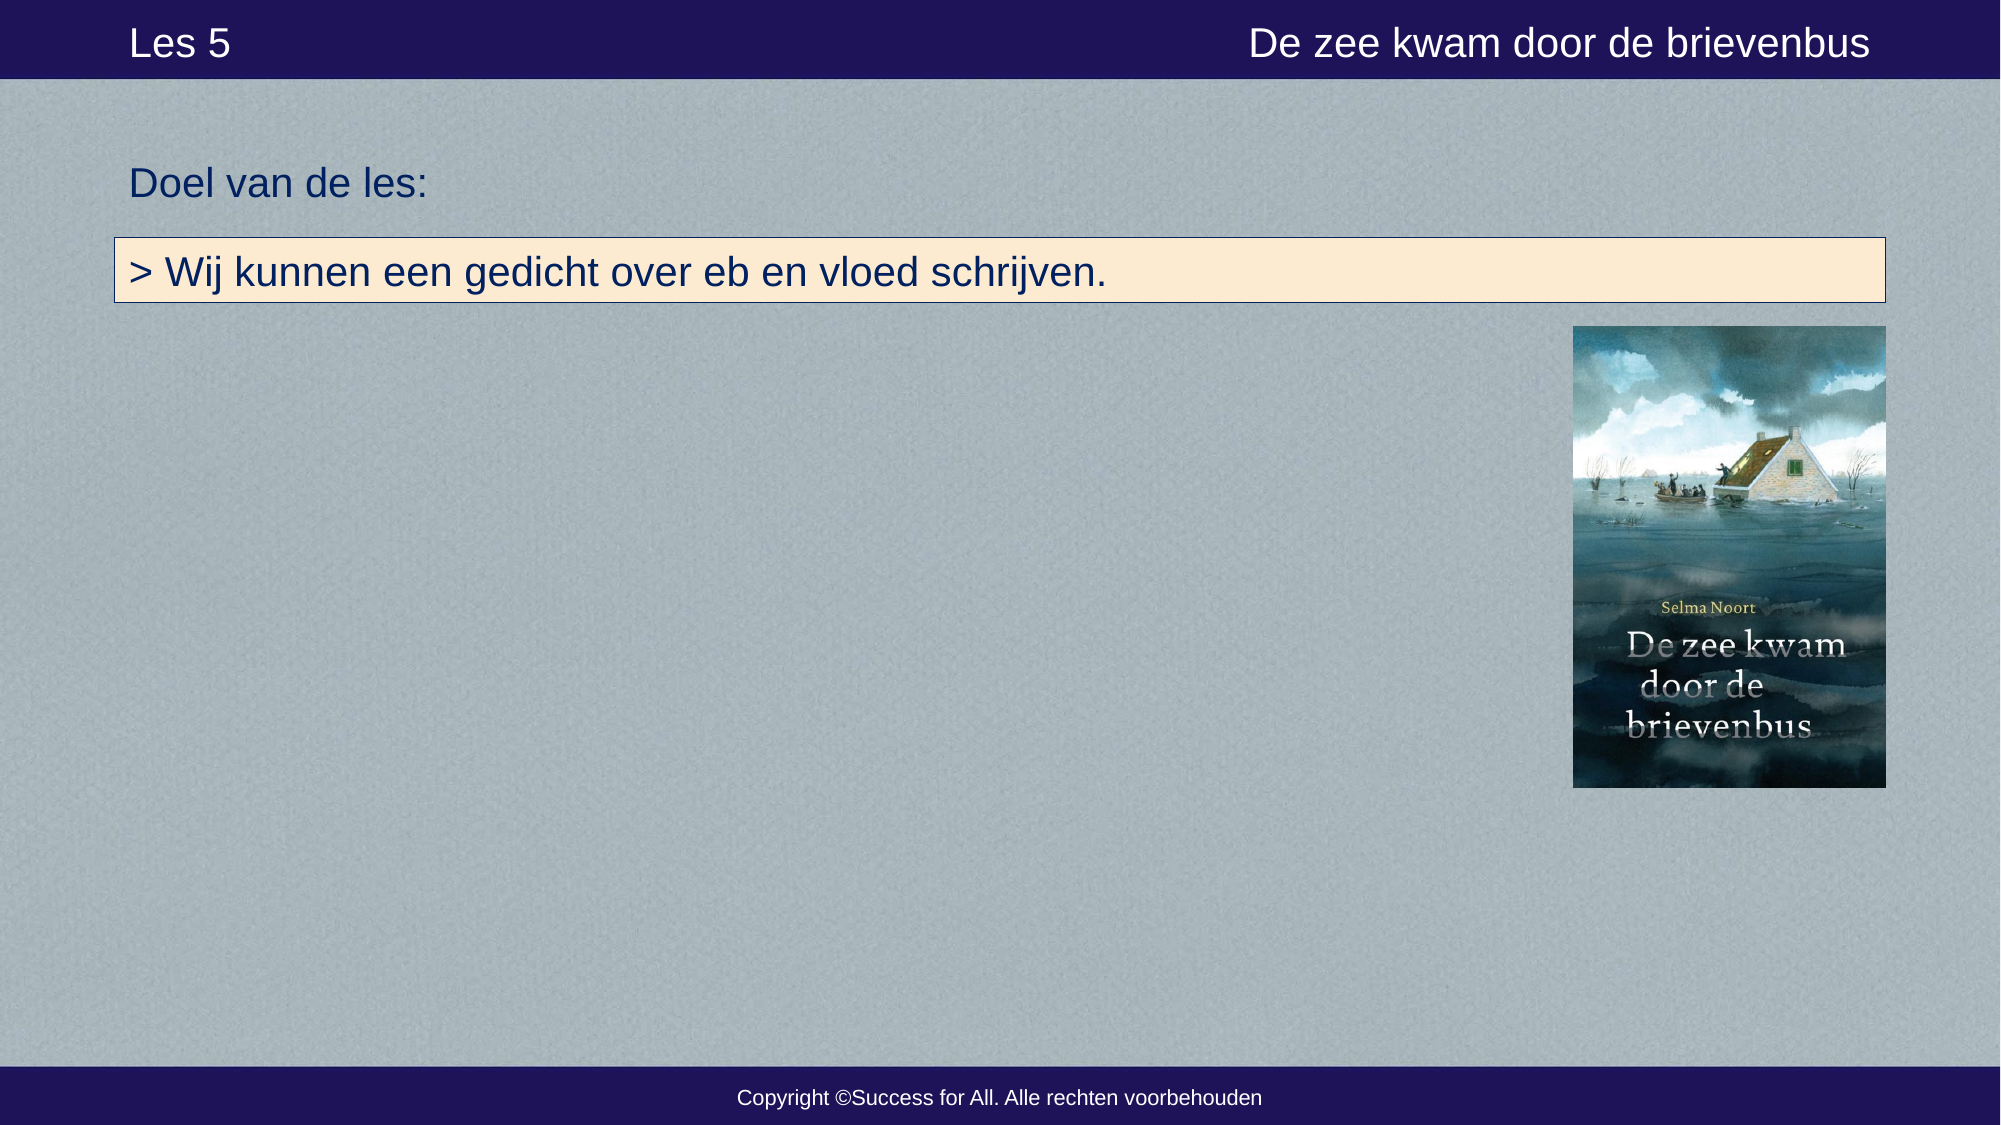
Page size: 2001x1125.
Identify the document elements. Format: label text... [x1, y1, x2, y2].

text_box De zee kwam door de brievenbus [999, 8, 1886, 73]
text_box Les 5 [114, 8, 354, 73]
text_box > Wij kunnen een gedicht over eb en vloed schrijven. [114, 237, 1886, 303]
text_box Doel van de les: [113, 148, 1635, 214]
text_box Copyright ©Success for All. Alle rechten voorbehouden [0, 1076, 2000, 1125]
picture [0, 0, 2001, 1125]
